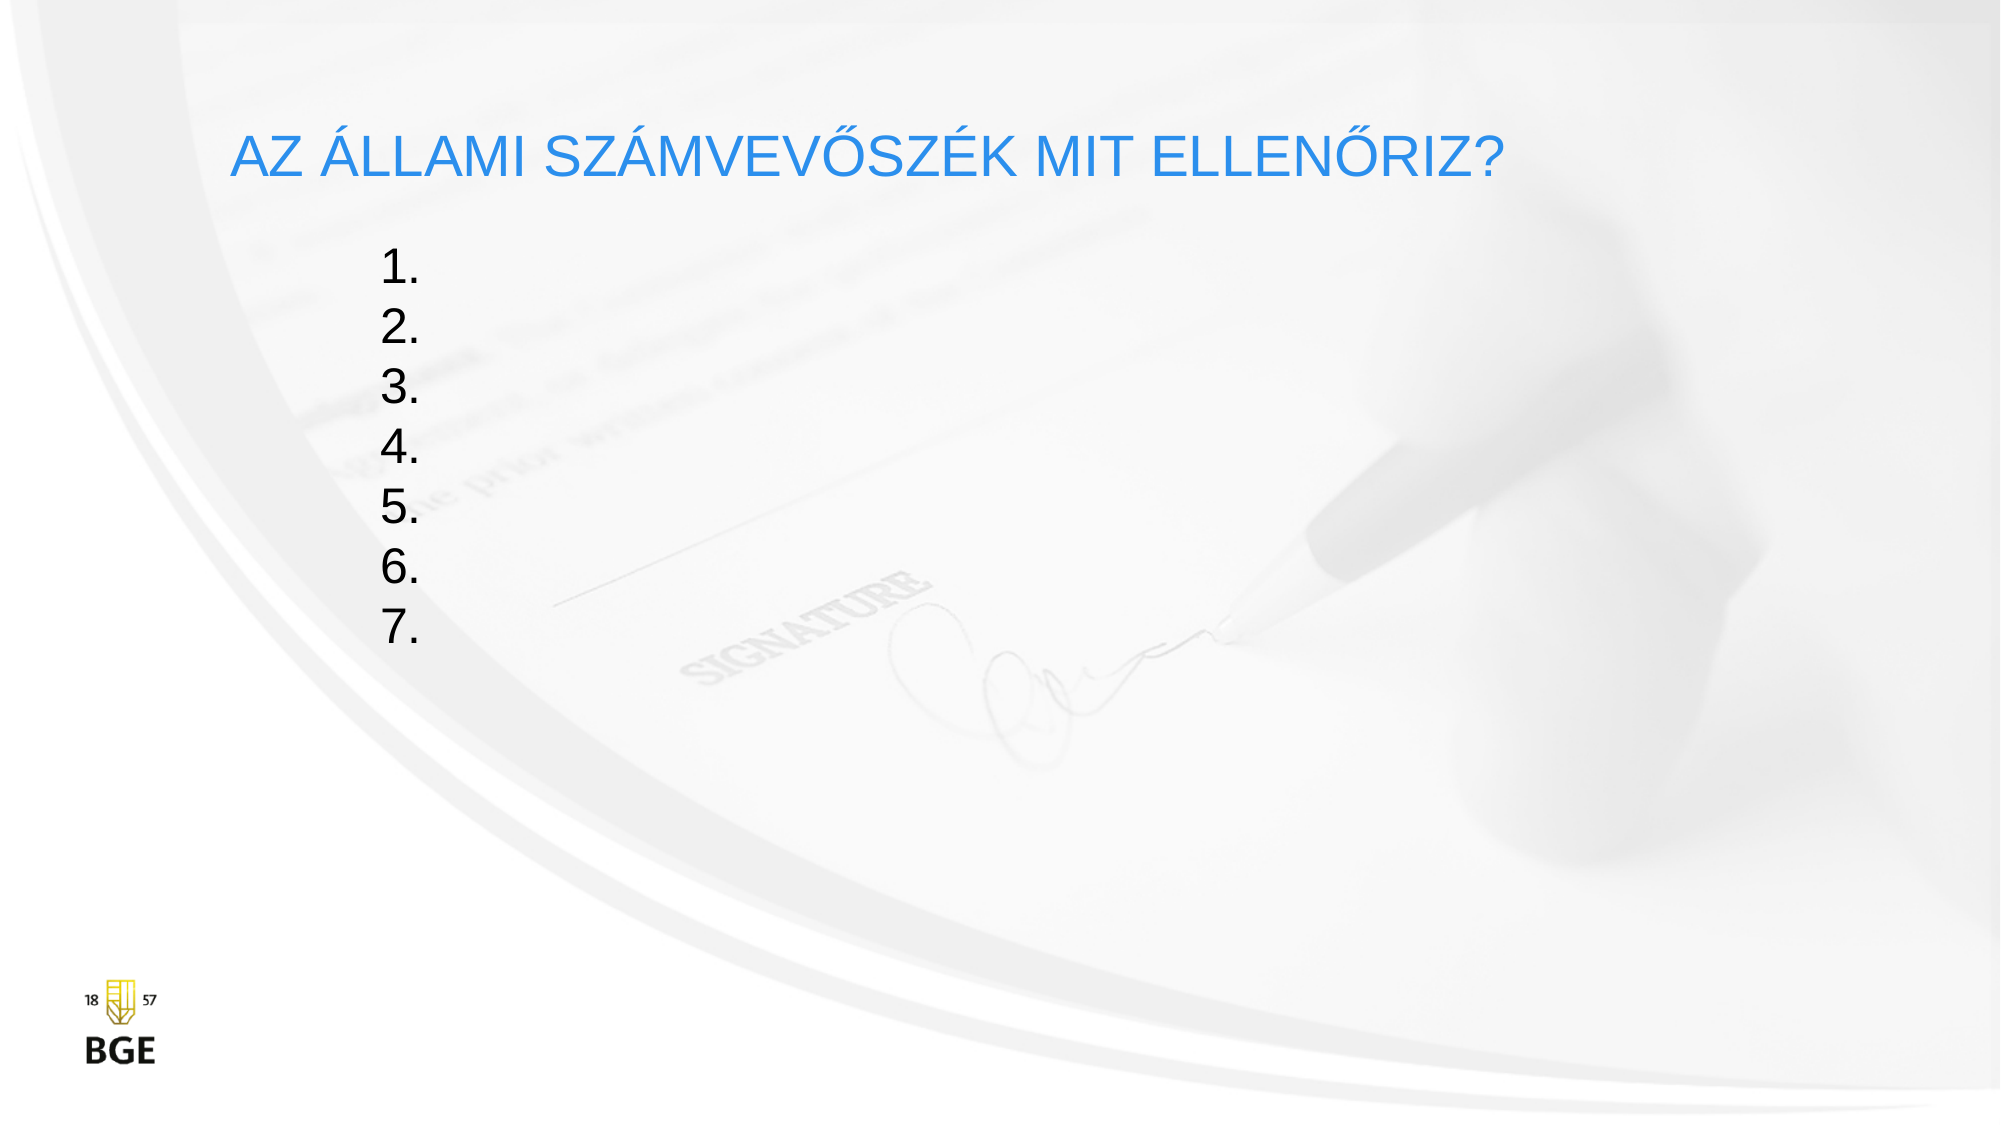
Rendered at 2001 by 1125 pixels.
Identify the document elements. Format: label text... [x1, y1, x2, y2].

picture [0, 0, 2001, 1125]
text_box AZ ÁLLAMI SZÁMVEVŐSZÉK MIT ELLENŐRIZ? 1. 2. 3. 4. 5. 6. 7. [215, 111, 1623, 661]
